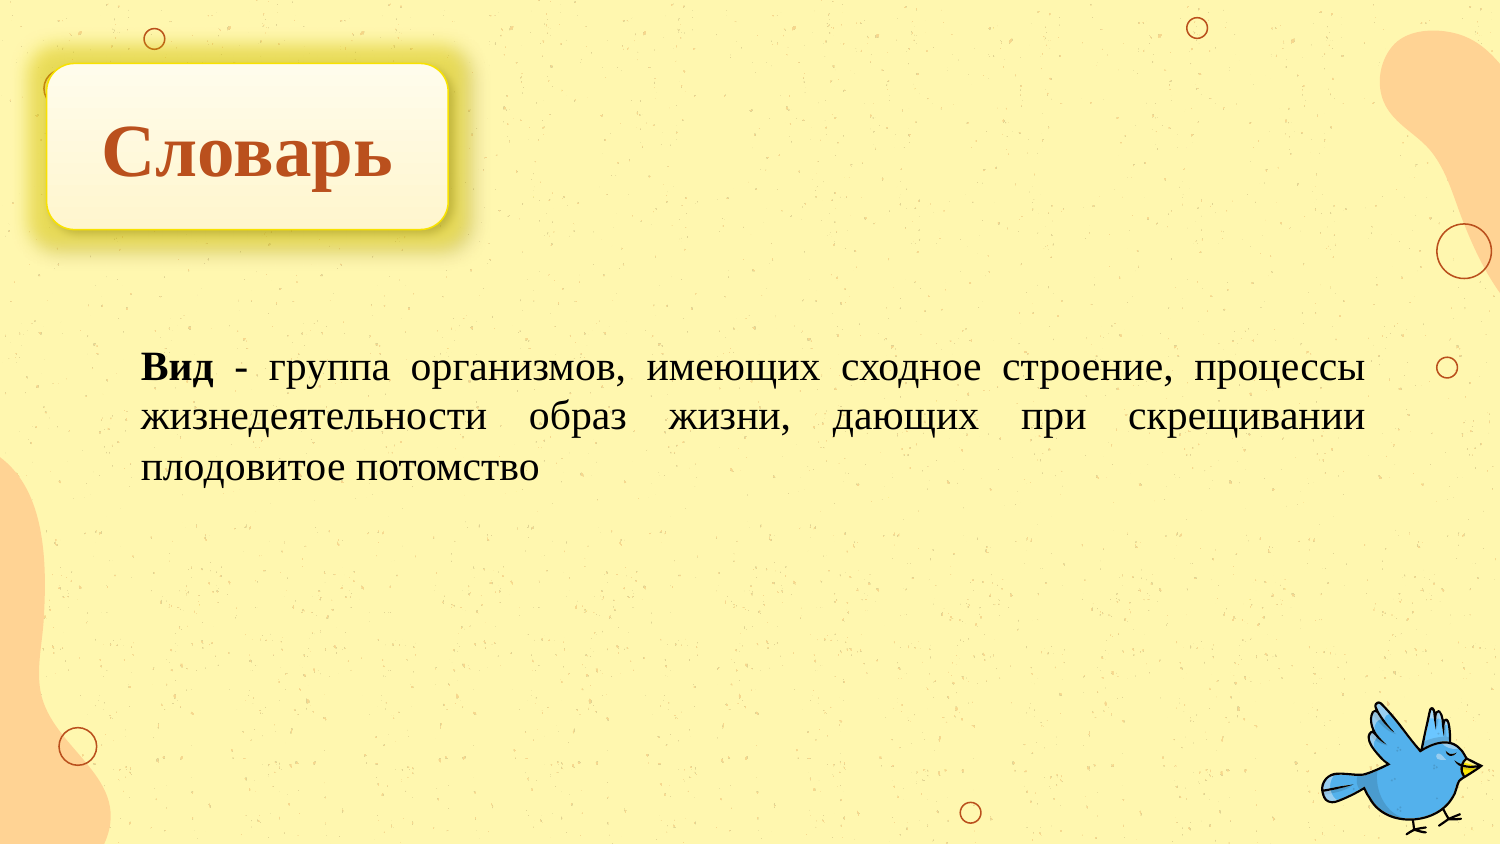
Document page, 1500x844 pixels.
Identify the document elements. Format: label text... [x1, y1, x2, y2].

text_box Вид - группа организмов, имеющих сходное строение, процессы жизнедеятельности образ жизни, дающих при скрещивании плодовитое потомство [126, 330, 1381, 496]
picture [0, 0, 1500, 844]
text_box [1319, 701, 1484, 836]
picture [65, 729, 95, 762]
text_box Словарь [45, 62, 449, 231]
picture [1438, 225, 1483, 277]
